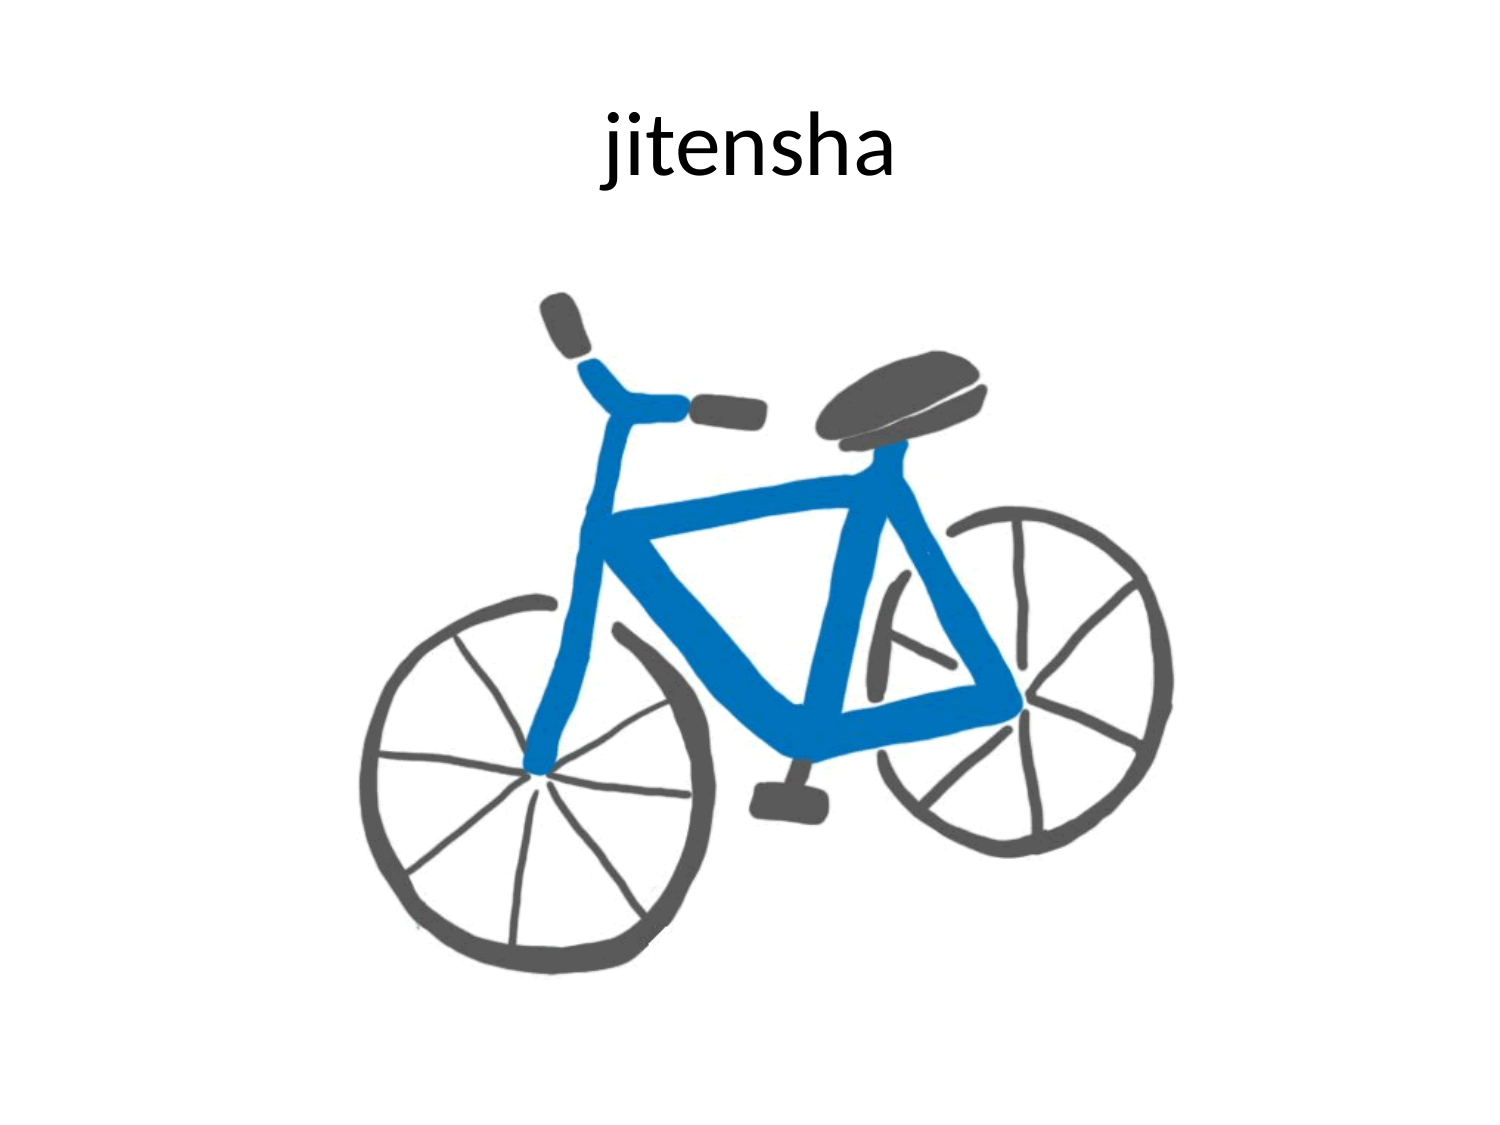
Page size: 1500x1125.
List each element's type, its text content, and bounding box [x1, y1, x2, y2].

title jitensha [75, 45, 1425, 233]
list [320, 262, 1180, 1006]
